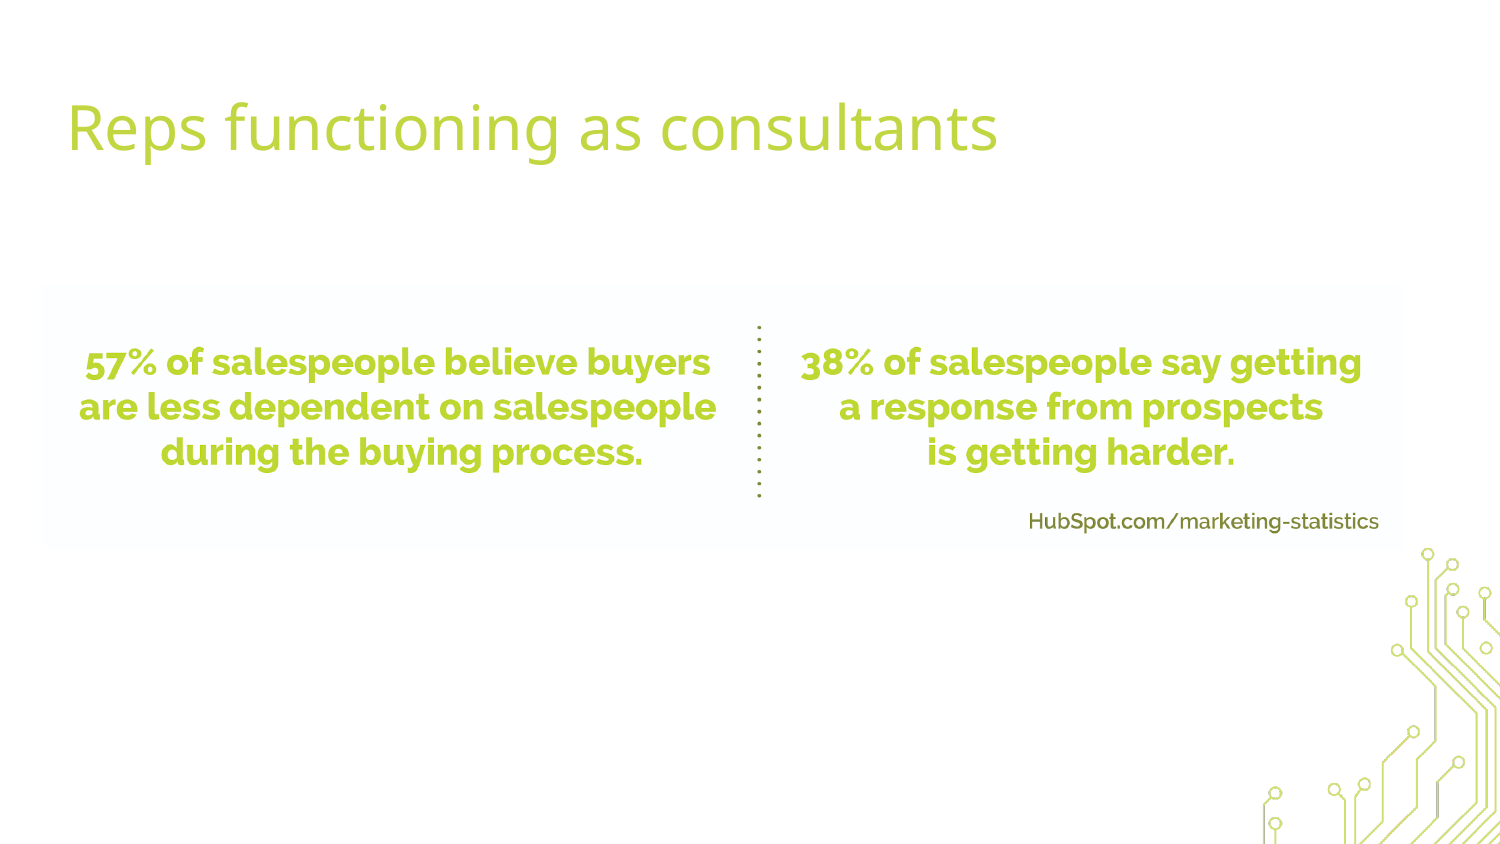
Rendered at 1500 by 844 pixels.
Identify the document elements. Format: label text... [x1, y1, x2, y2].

picture [41, 284, 1500, 844]
title Reps functioning as consultants [51, 72, 1449, 167]
